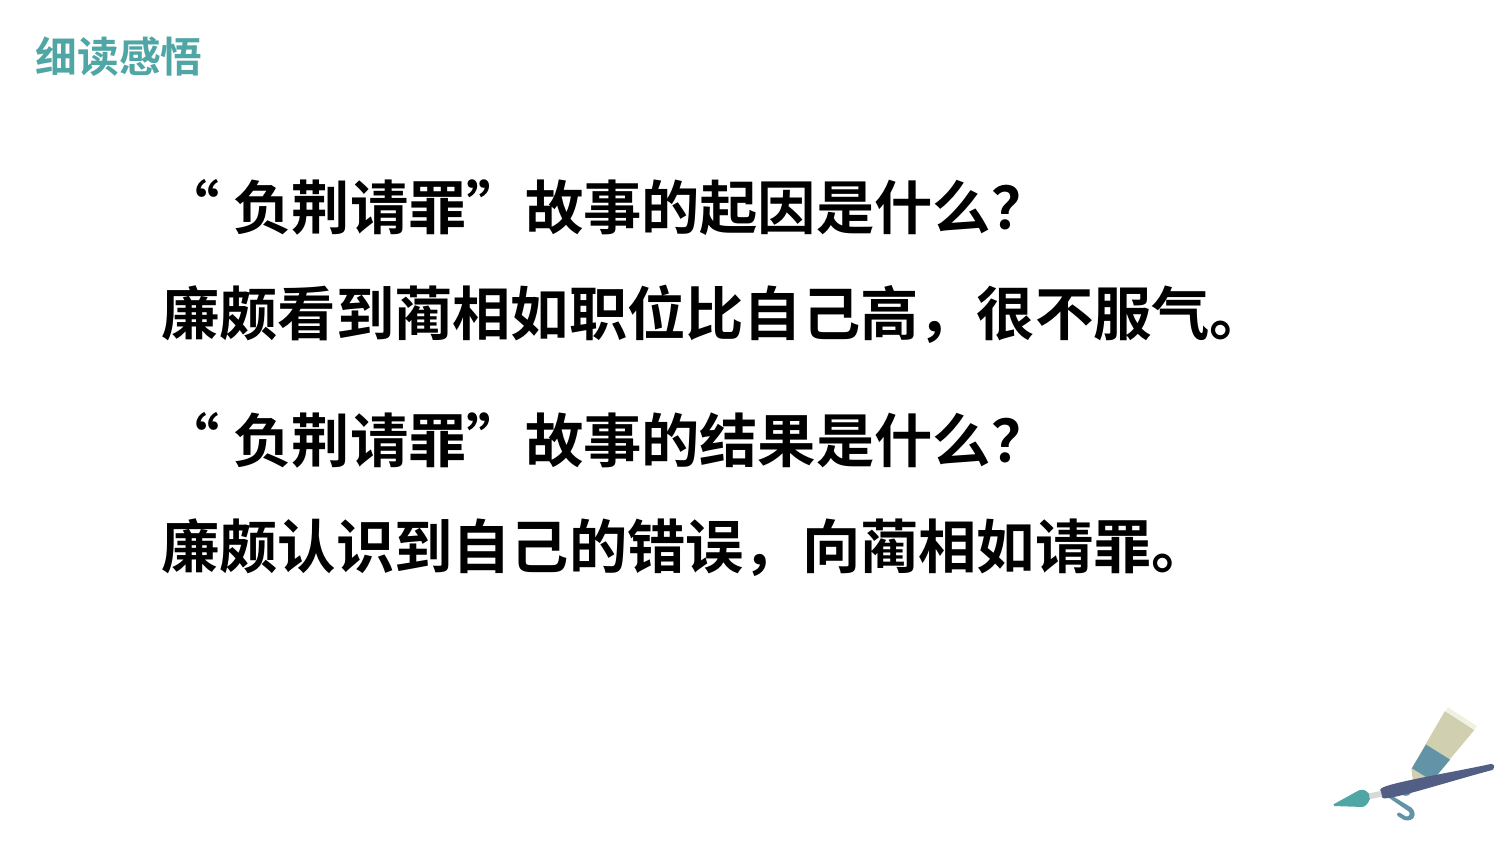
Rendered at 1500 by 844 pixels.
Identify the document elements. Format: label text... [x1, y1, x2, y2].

text_box 廉颇认识到自己的错误，向蔺相如请罪。 [150, 501, 1332, 586]
text_box “负荆请罪”故事的结果是什么？ [150, 403, 1356, 481]
text_box “负荆请罪”故事的起因是什么？ [150, 170, 1356, 247]
text_box 廉颇看到蔺相如职位比自己高，很不服气。 [150, 268, 1409, 353]
text_box 细读感悟 [24, 25, 261, 87]
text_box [1358, 708, 1481, 844]
